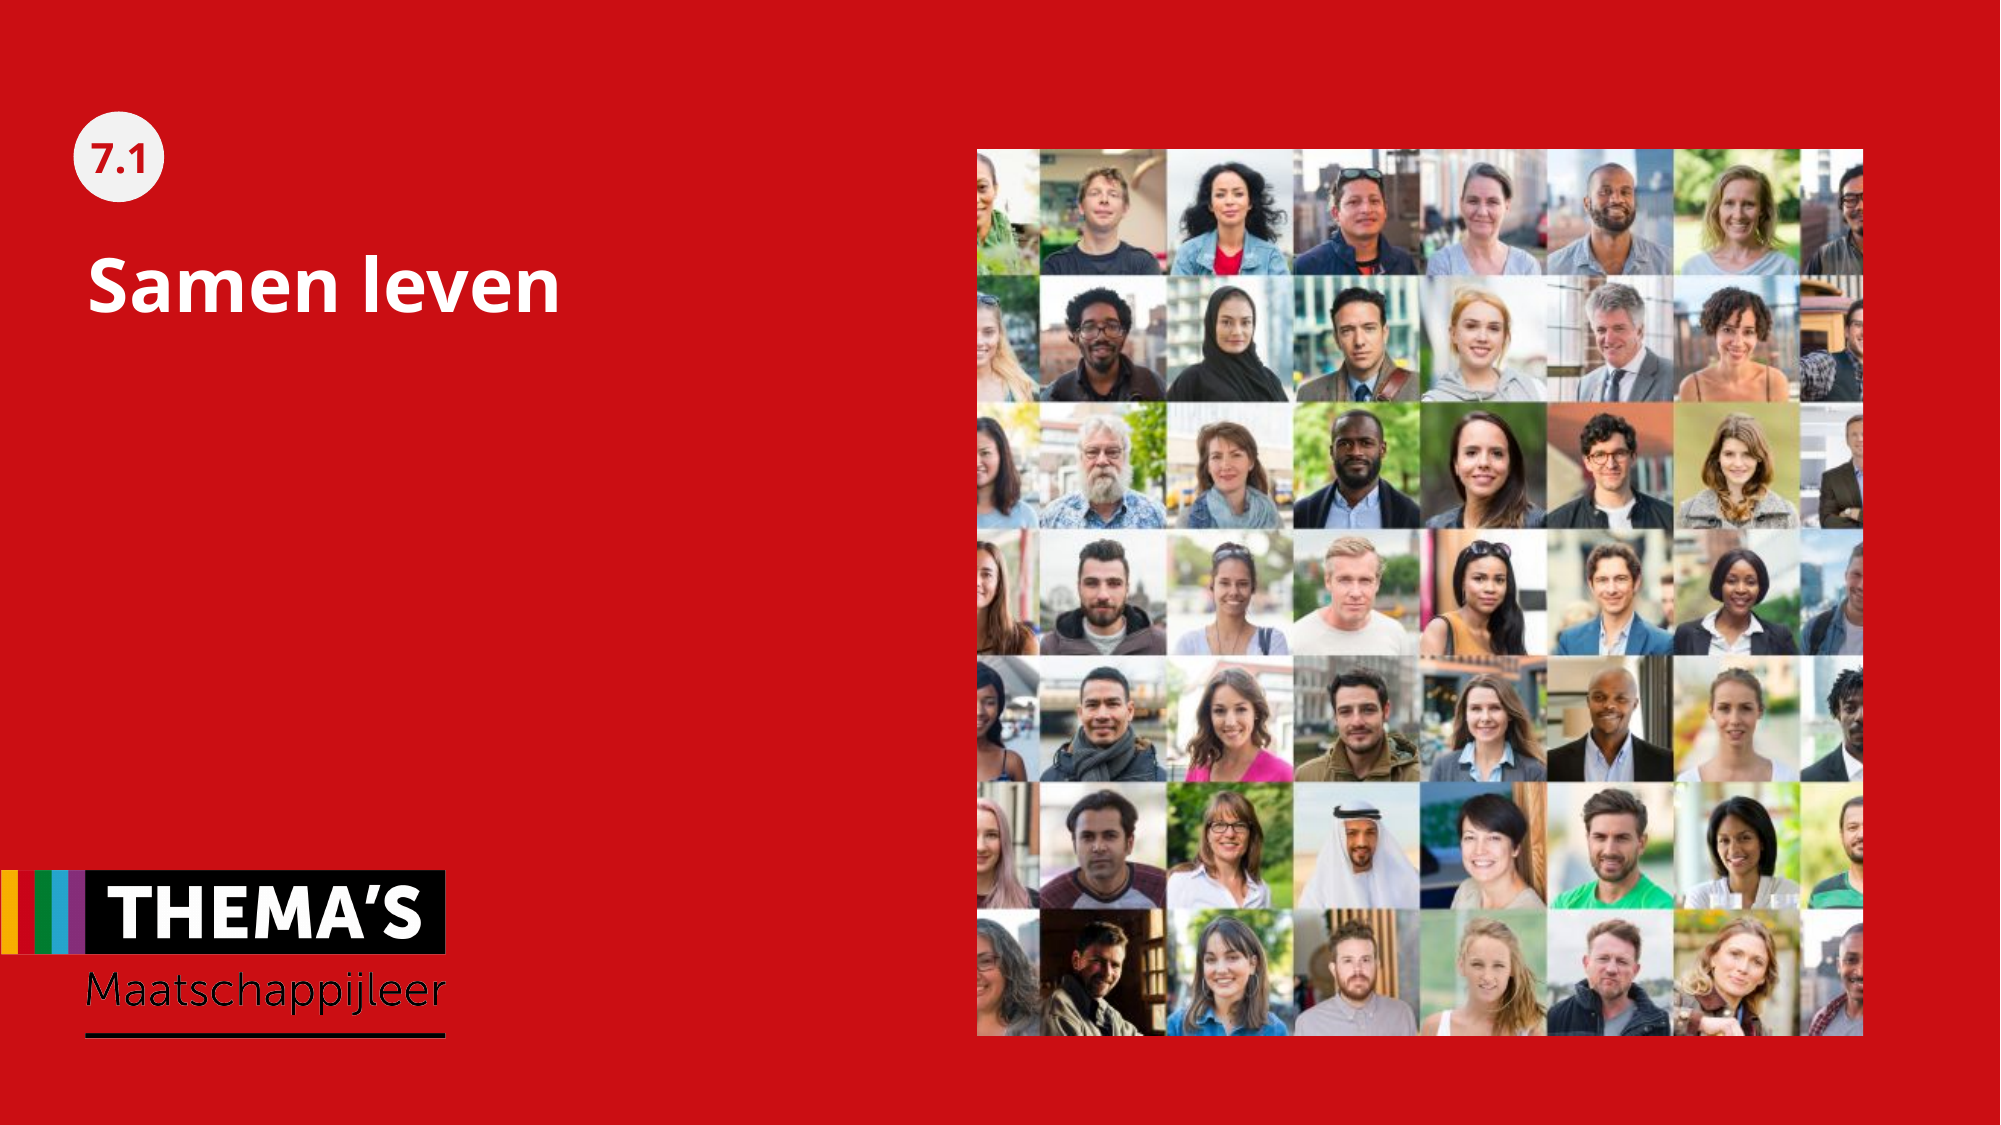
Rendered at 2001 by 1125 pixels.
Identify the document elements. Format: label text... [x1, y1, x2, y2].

picture [977, 149, 1864, 1036]
title 7.1 [71, 102, 170, 190]
list Samen leven [72, 240, 928, 769]
picture [0, 786, 474, 1125]
